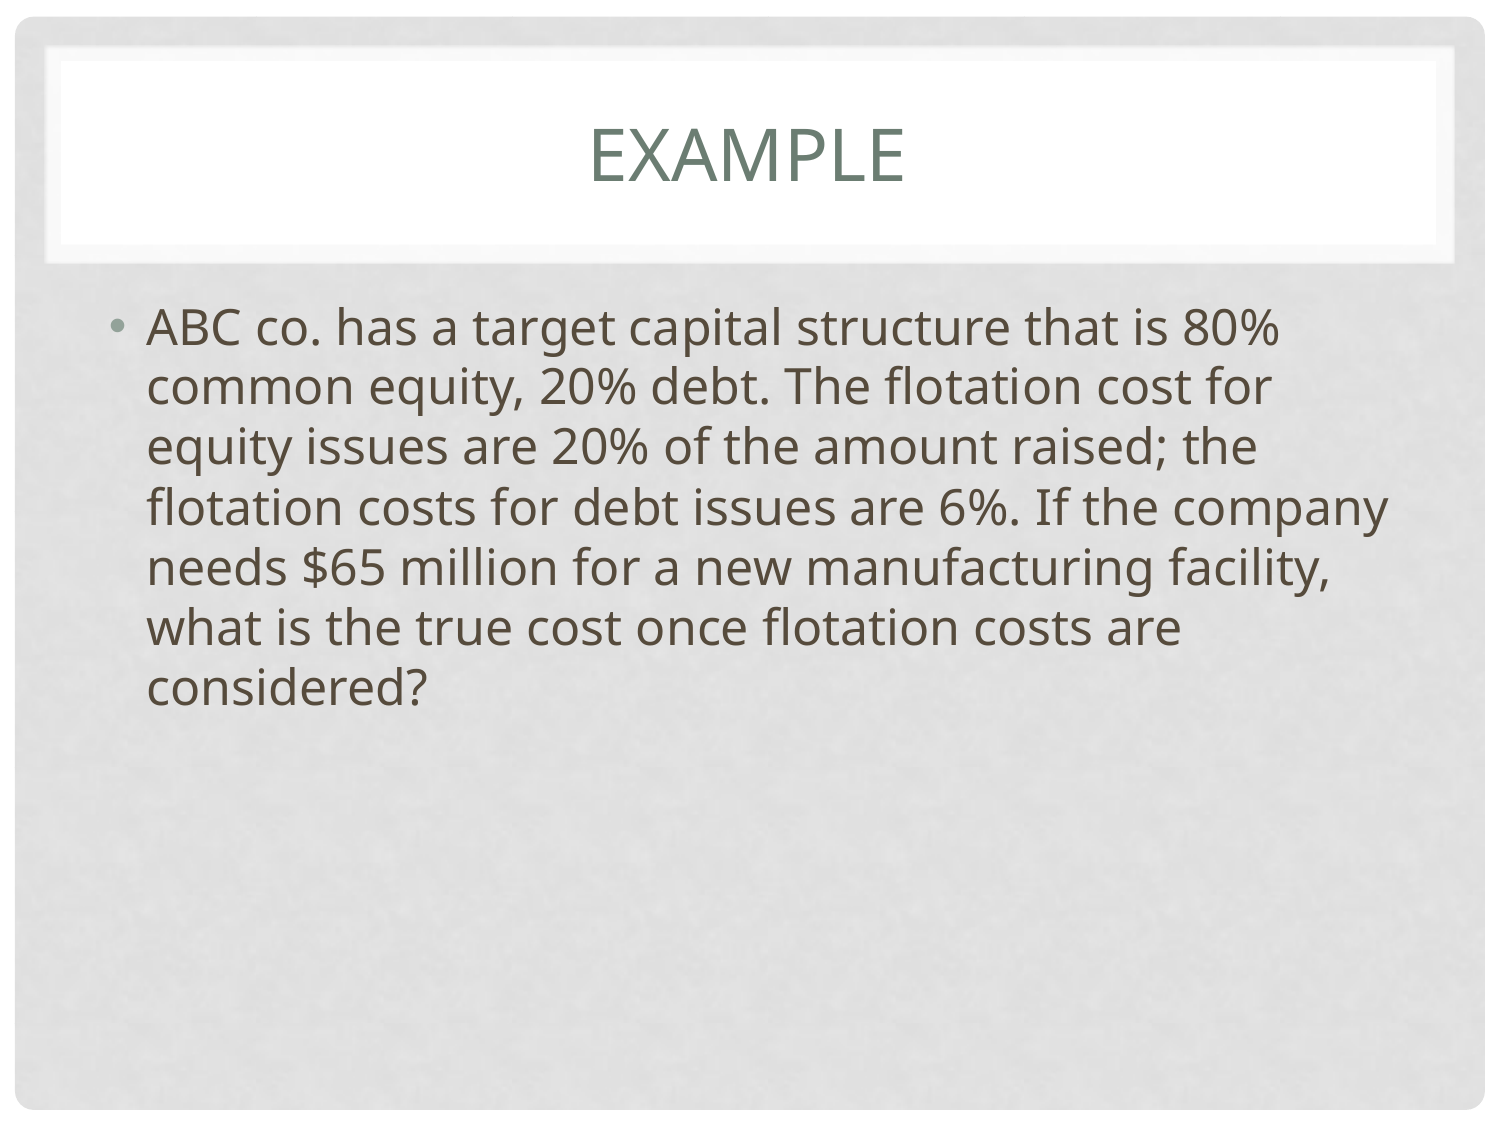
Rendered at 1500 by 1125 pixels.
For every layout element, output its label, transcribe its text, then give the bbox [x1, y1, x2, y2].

list ABC co. has a target capital structure that is 80% common equity, 20% debt. The flotation cost for equity issues are 20% of the amount raised; the flotation costs for debt issues are 6%. If the company needs $65 million for a new manufacturing facility, what is the true cost once flotation costs are considered? [75, 287, 1425, 1005]
title Example [69, 66, 1425, 238]
